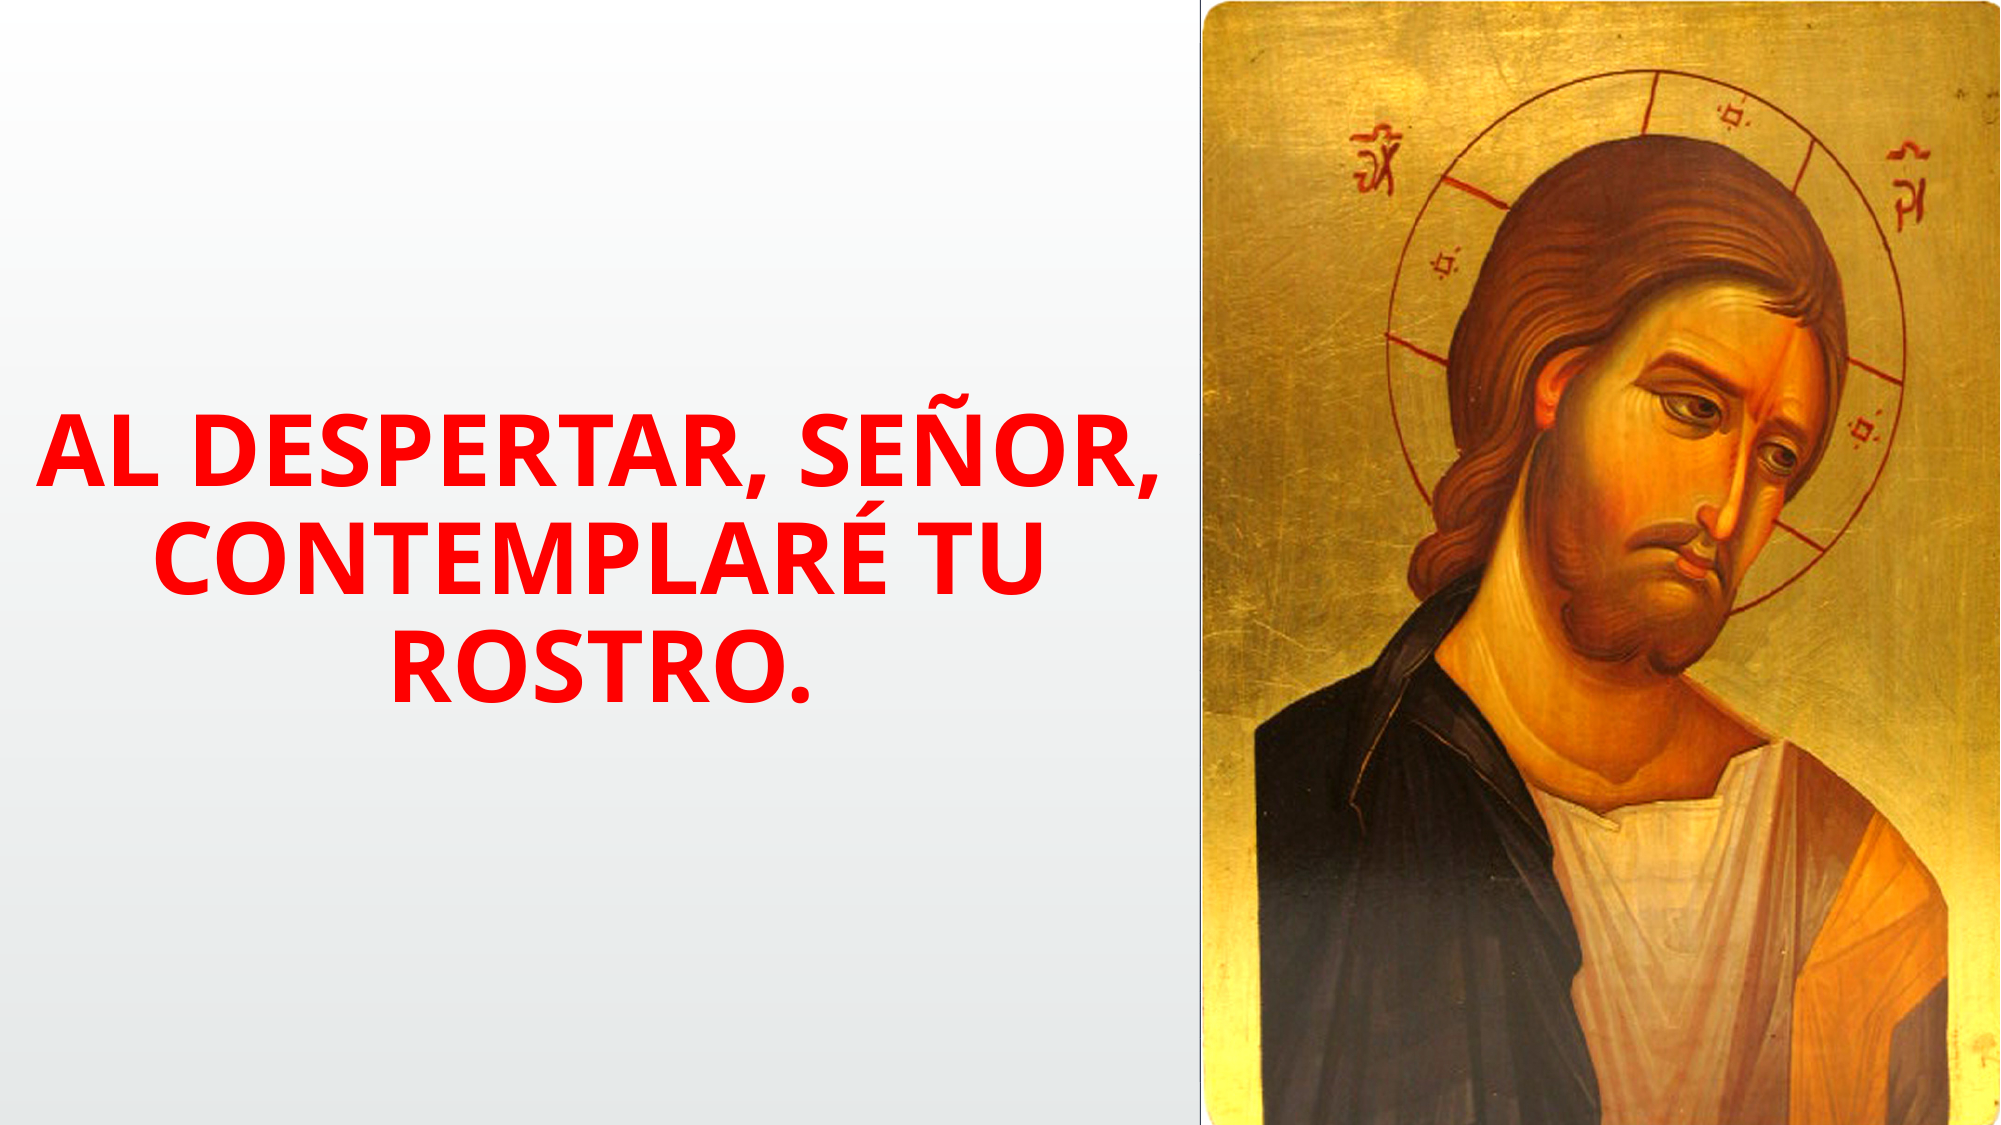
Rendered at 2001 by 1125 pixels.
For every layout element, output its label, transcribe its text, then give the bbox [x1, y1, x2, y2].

title AL DESPERTAR, SEÑOR, CONTEMPLARÉ TU ROSTRO. [0, 0, 1200, 1125]
picture [1200, 0, 2000, 1125]
